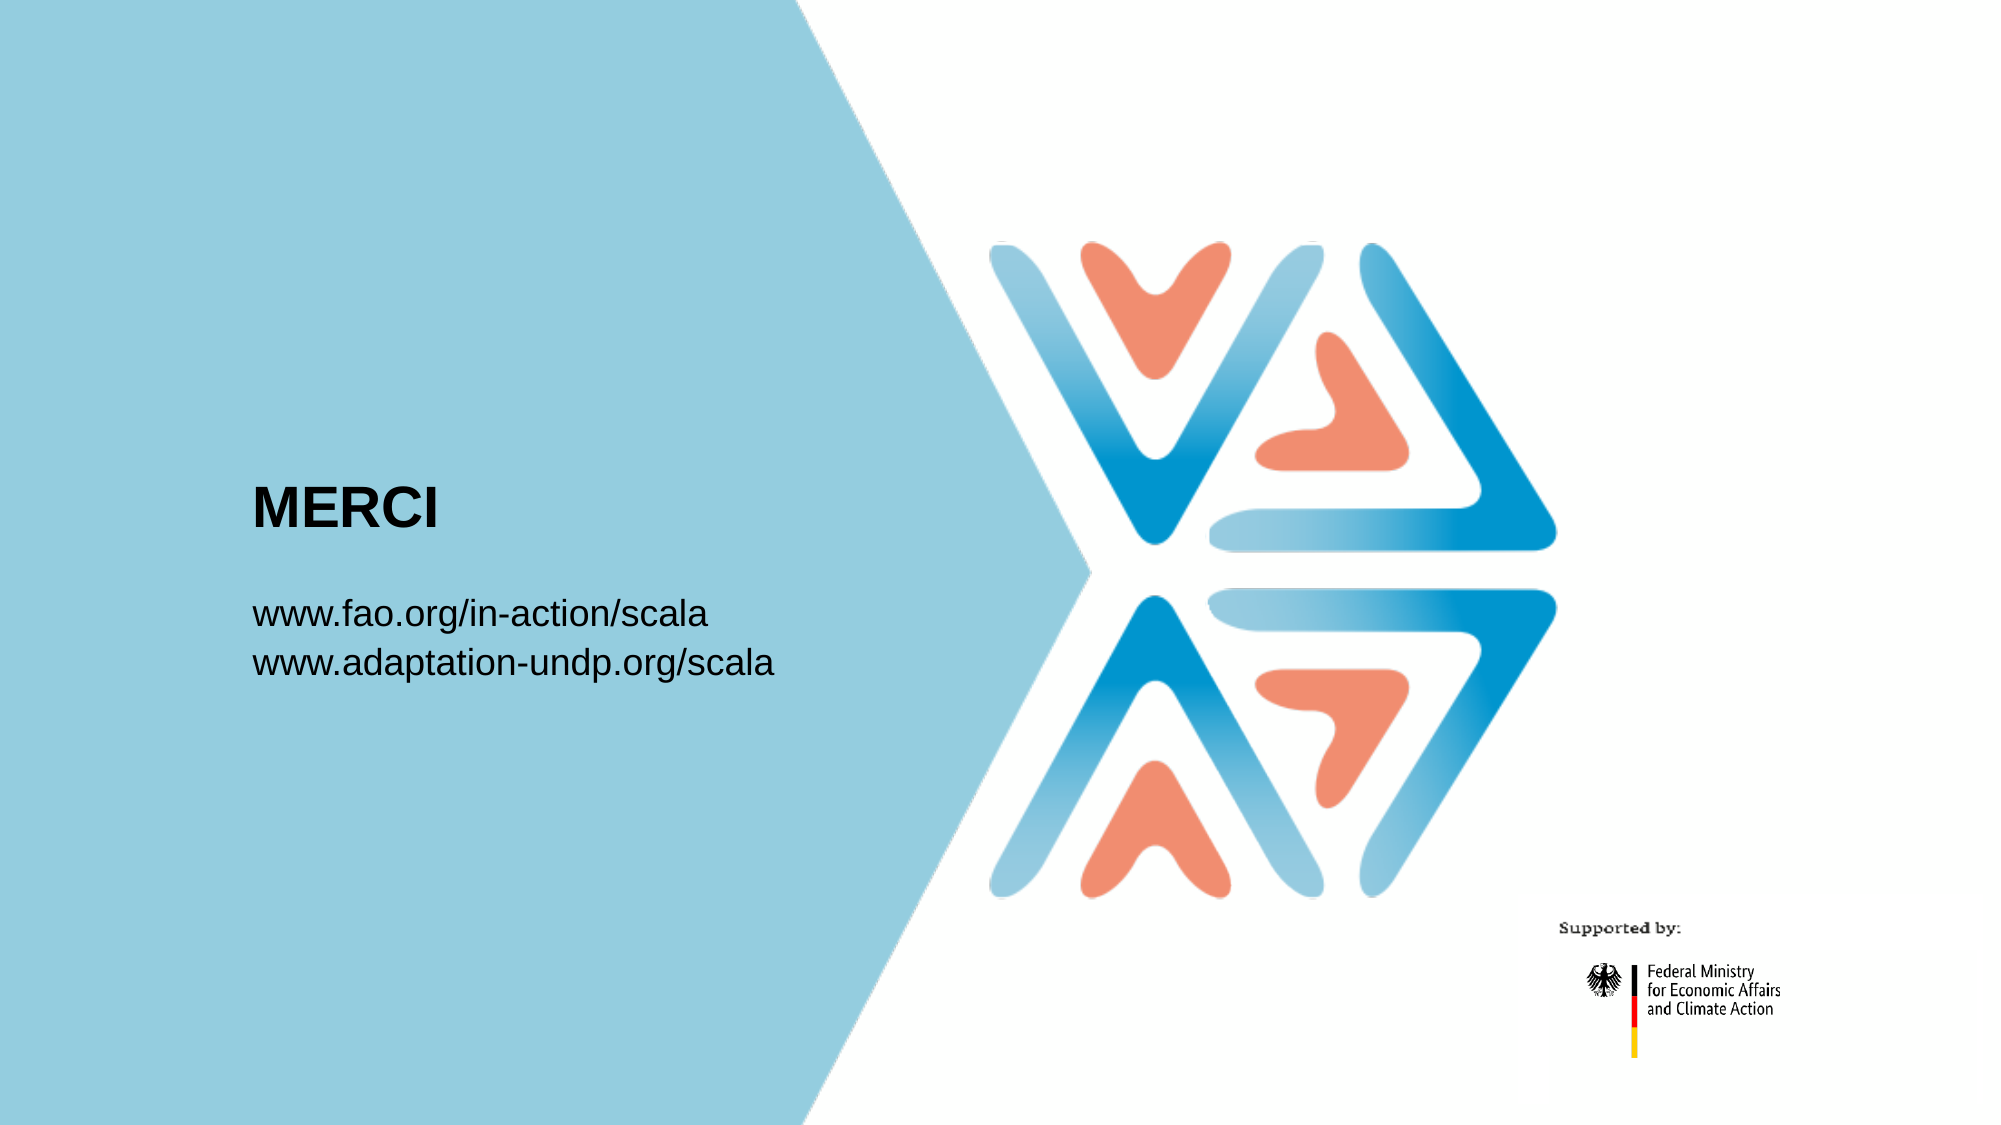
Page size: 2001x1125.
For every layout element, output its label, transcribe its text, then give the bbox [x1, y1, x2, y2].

text_box [1549, 950, 1977, 1125]
picture [1518, 894, 1983, 1104]
list MERCI [237, 470, 732, 546]
picture [1585, 963, 1780, 1058]
list www.fao.org/in-action/scala www.adaptation-undp.org/scala [237, 577, 899, 873]
